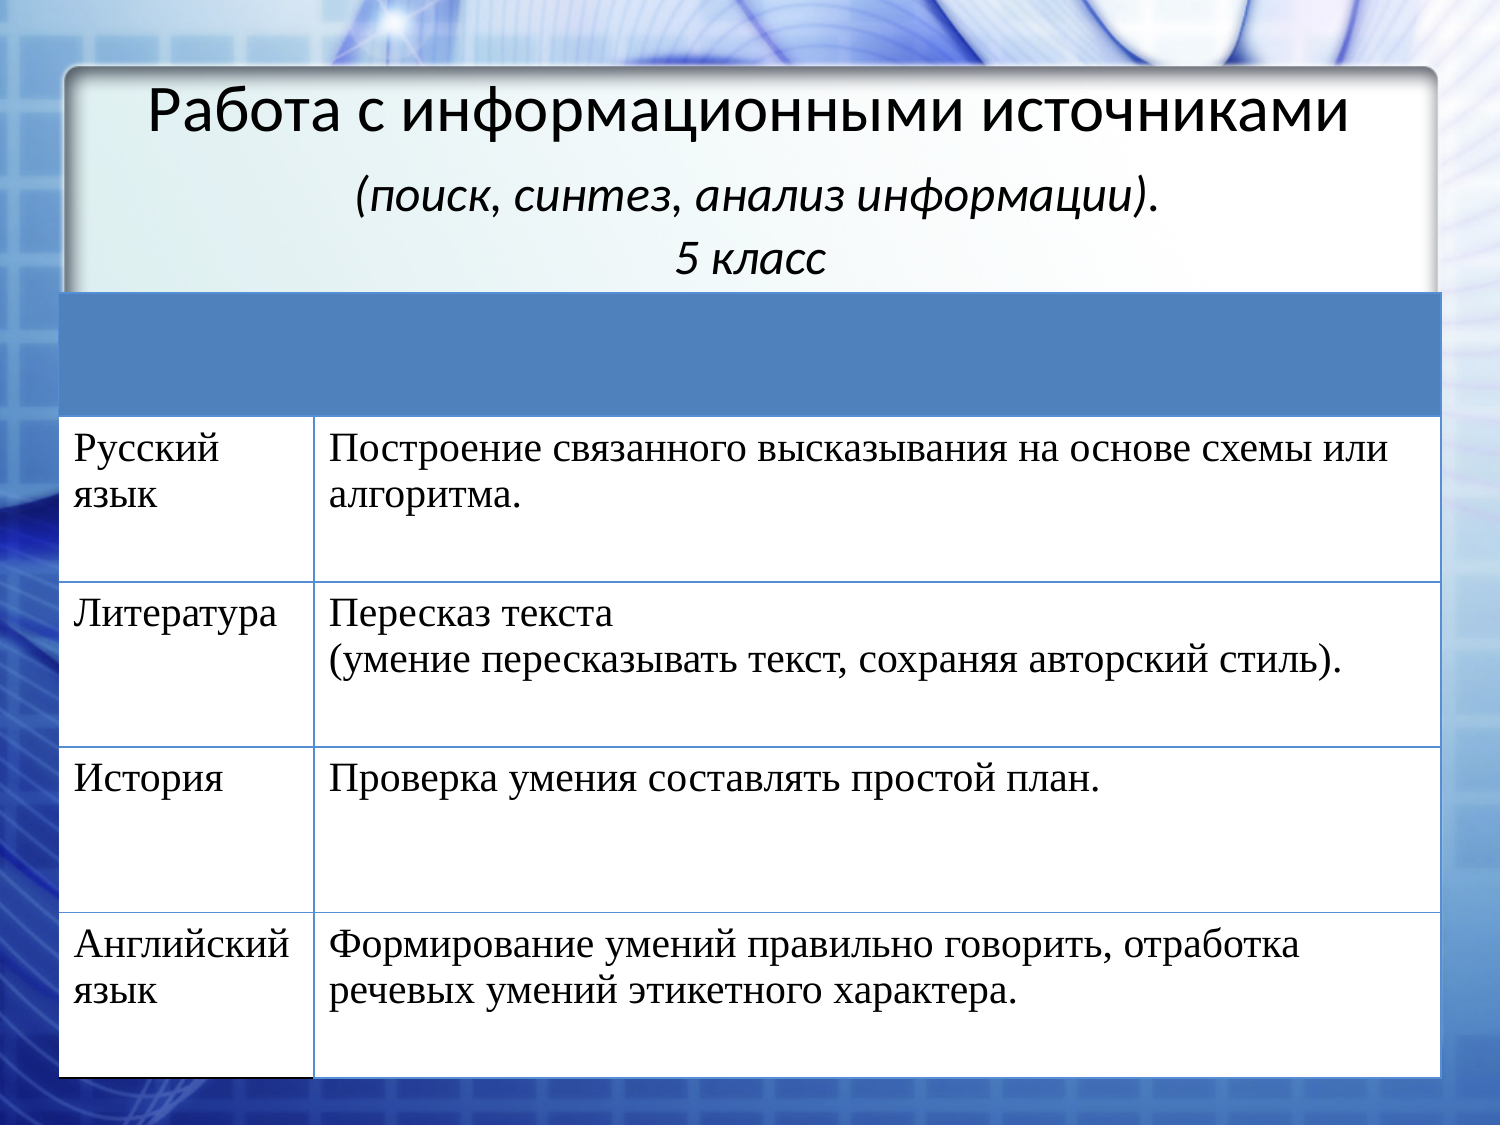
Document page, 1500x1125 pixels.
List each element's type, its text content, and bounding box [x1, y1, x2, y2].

table_cell Русский язык [59, 417, 313, 581]
table_cell Литература [59, 583, 313, 746]
table_cell История [59, 748, 313, 912]
title Работа с информационными источниками (поиск, синтез, анализ информации). 5 класс [74, 116, 1426, 233]
table_cell Построение связанного высказывания на основе схемы или алгоритма. [315, 417, 1440, 581]
table_cell Формирование умений правильно говорить, отработка речевых умений этикетного характера. [315, 913, 1440, 1077]
table_cell Английский язык [59, 913, 313, 1077]
table_cell Проверка умения составлять простой план. [315, 748, 1440, 912]
picture [0, 0, 1500, 1125]
table_header [59, 294, 1440, 415]
table_cell Пересказ текста (умение пересказывать текст, сохраняя авторский стиль). [315, 583, 1440, 746]
